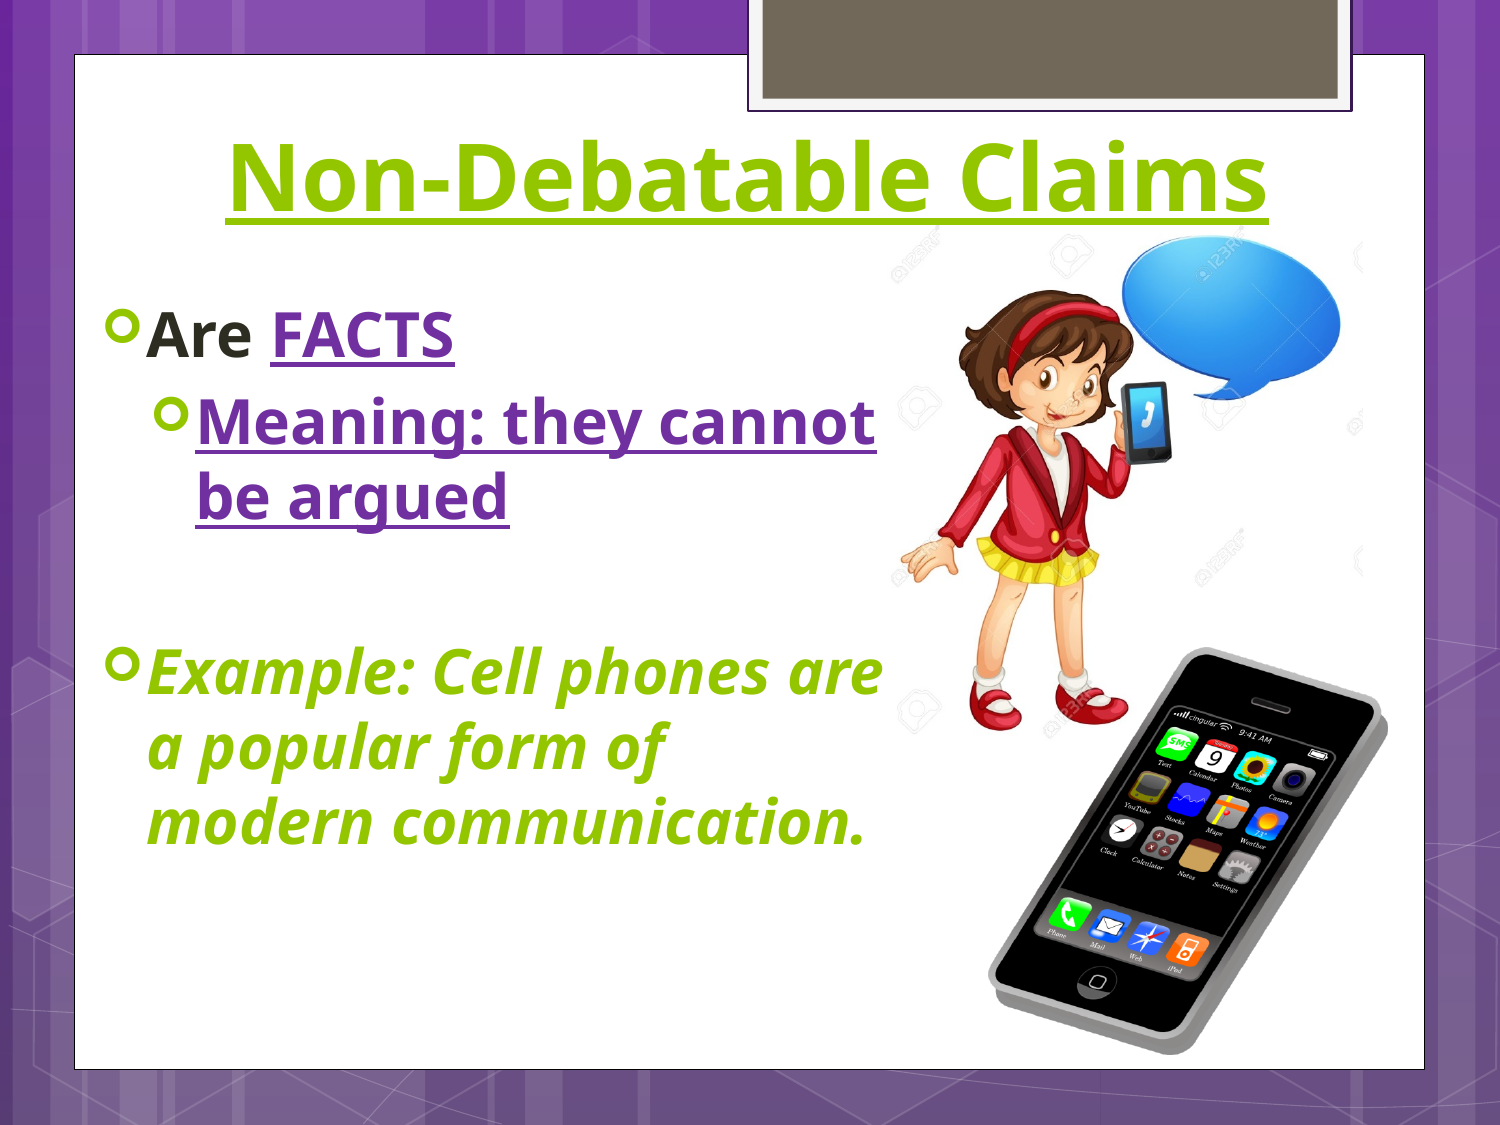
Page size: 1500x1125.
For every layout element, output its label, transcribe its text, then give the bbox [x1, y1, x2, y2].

picture [875, 212, 1388, 1055]
title Non-Debatable Claims [171, 50, 1324, 238]
list Are FACTS Meaning: they cannot be argued Example: Cell phones are a popular form of modern communication. [75, 287, 913, 1045]
